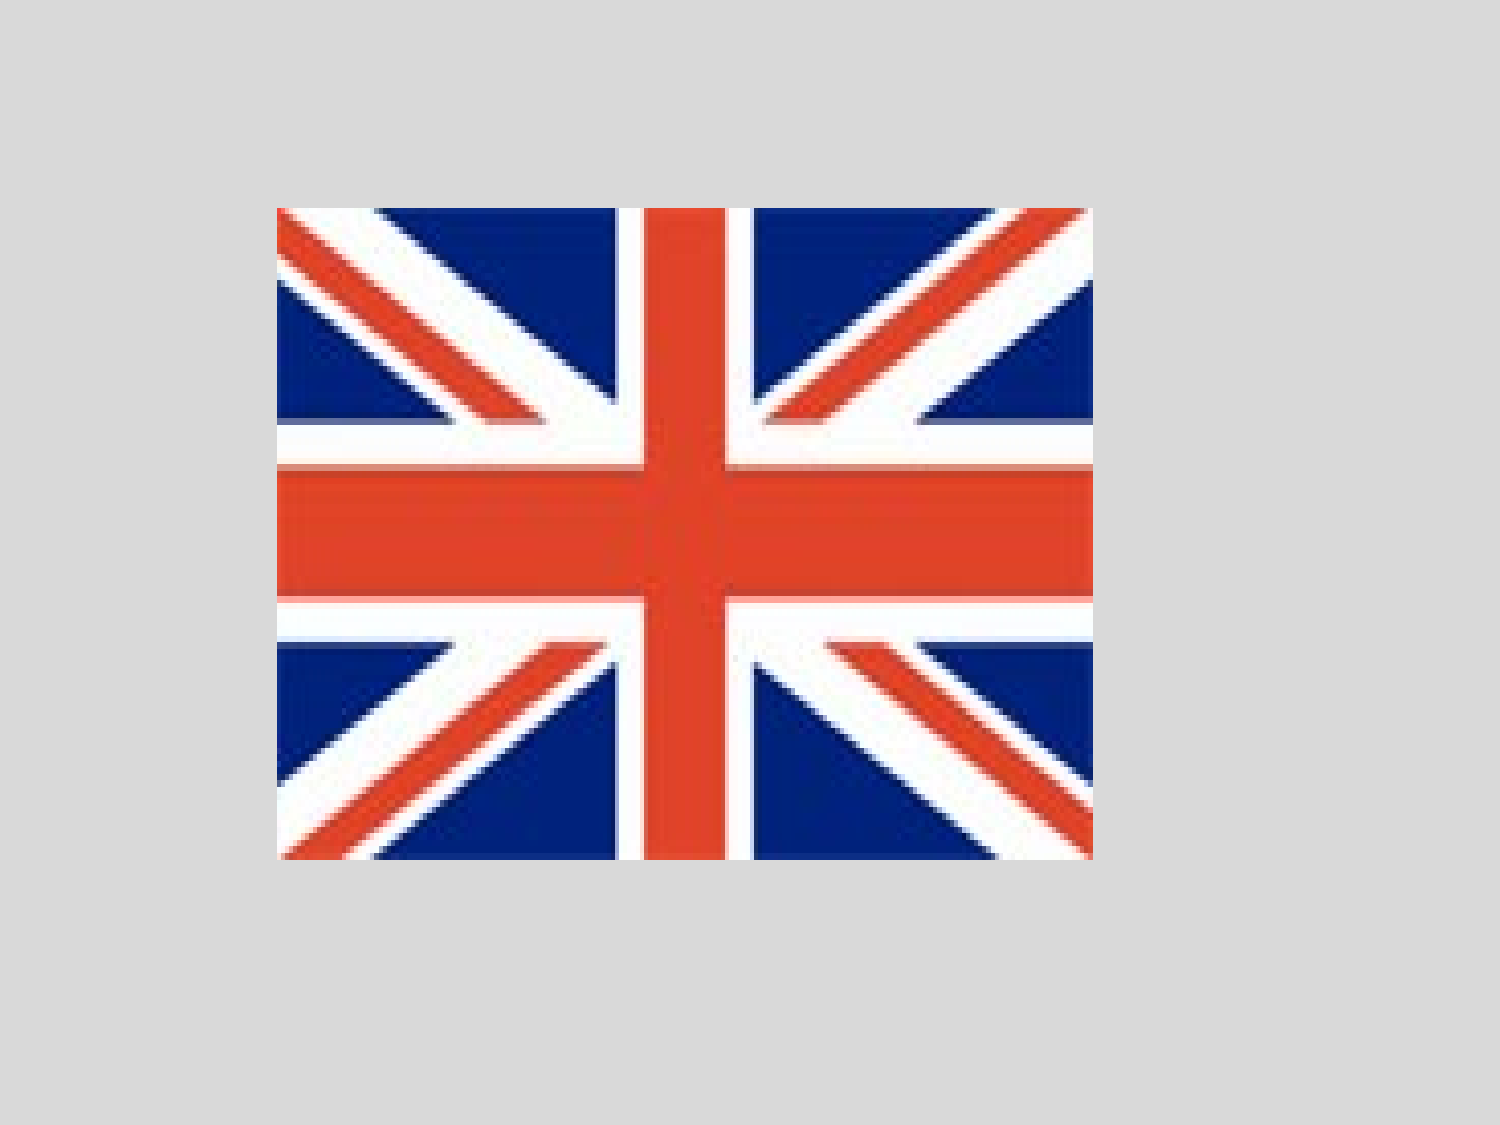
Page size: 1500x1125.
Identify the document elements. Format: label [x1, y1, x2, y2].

picture [277, 207, 1093, 860]
